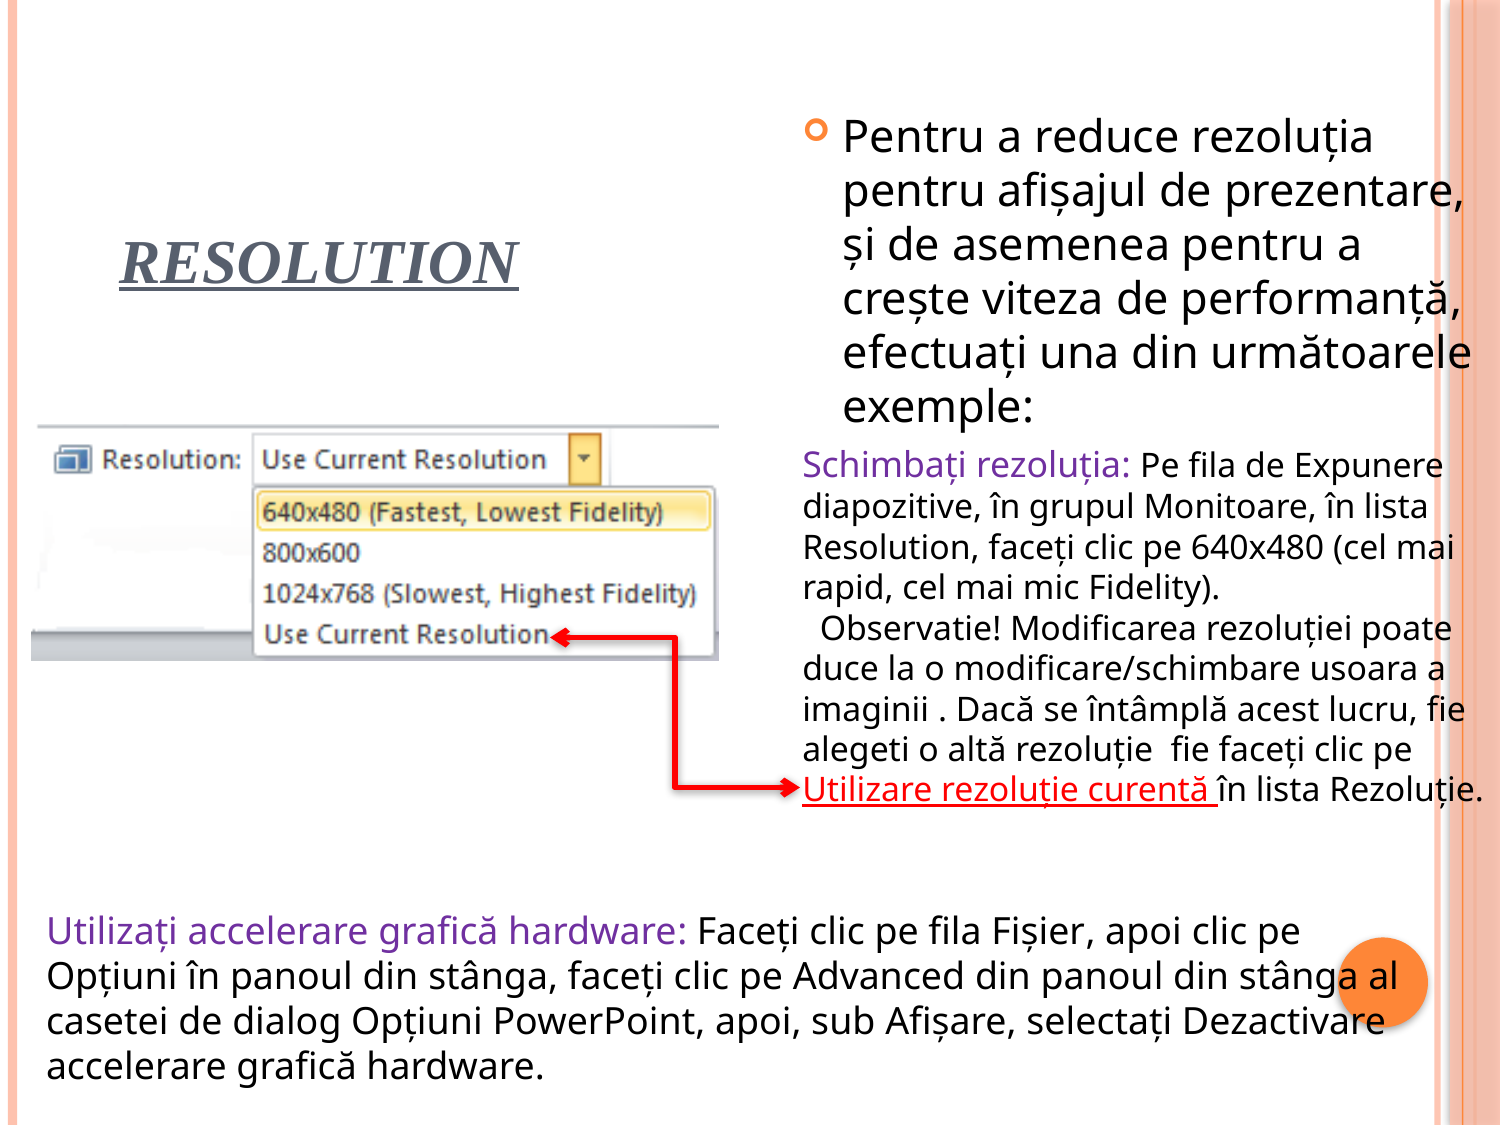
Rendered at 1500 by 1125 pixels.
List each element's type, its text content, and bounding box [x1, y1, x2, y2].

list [30, 424, 720, 661]
text_box Utilizați accelerare grafică hardware: Faceți clic pe fila Fișier, apoi clic pe Opțiuni în panoul din stânga, faceți clic pe Advanced din panoul din stânga al casetei de dialog Opțiuni PowerPoint, apoi, sub Afișare, selectați Dezactivare accelerare grafică hardware. [31, 899, 1419, 1095]
title Resolution [0, 62, 638, 304]
subtitle Pentru a reduce rezoluția pentru afișajul de prezentare, și de asemenea pentru a crește viteza de performanță, efectuați una din următoarele exemple: Schimbați rezoluția: Pe fila de Expunere diapozitive, în grupul Monitoare, în lista Resolution, faceți clic pe 640x480 (cel mai rapid, cel mai mic Fidelity). Observatie! Modificarea rezoluției poate duce la o modificare/schimbare usoara a imaginii . Dacă se întâmplă acest lucru, fie alegeti o altă rezoluție fie faceți clic pe Utilizare rezoluție curentă în lista Rezoluție. [787, 99, 1500, 825]
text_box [549, 636, 801, 788]
